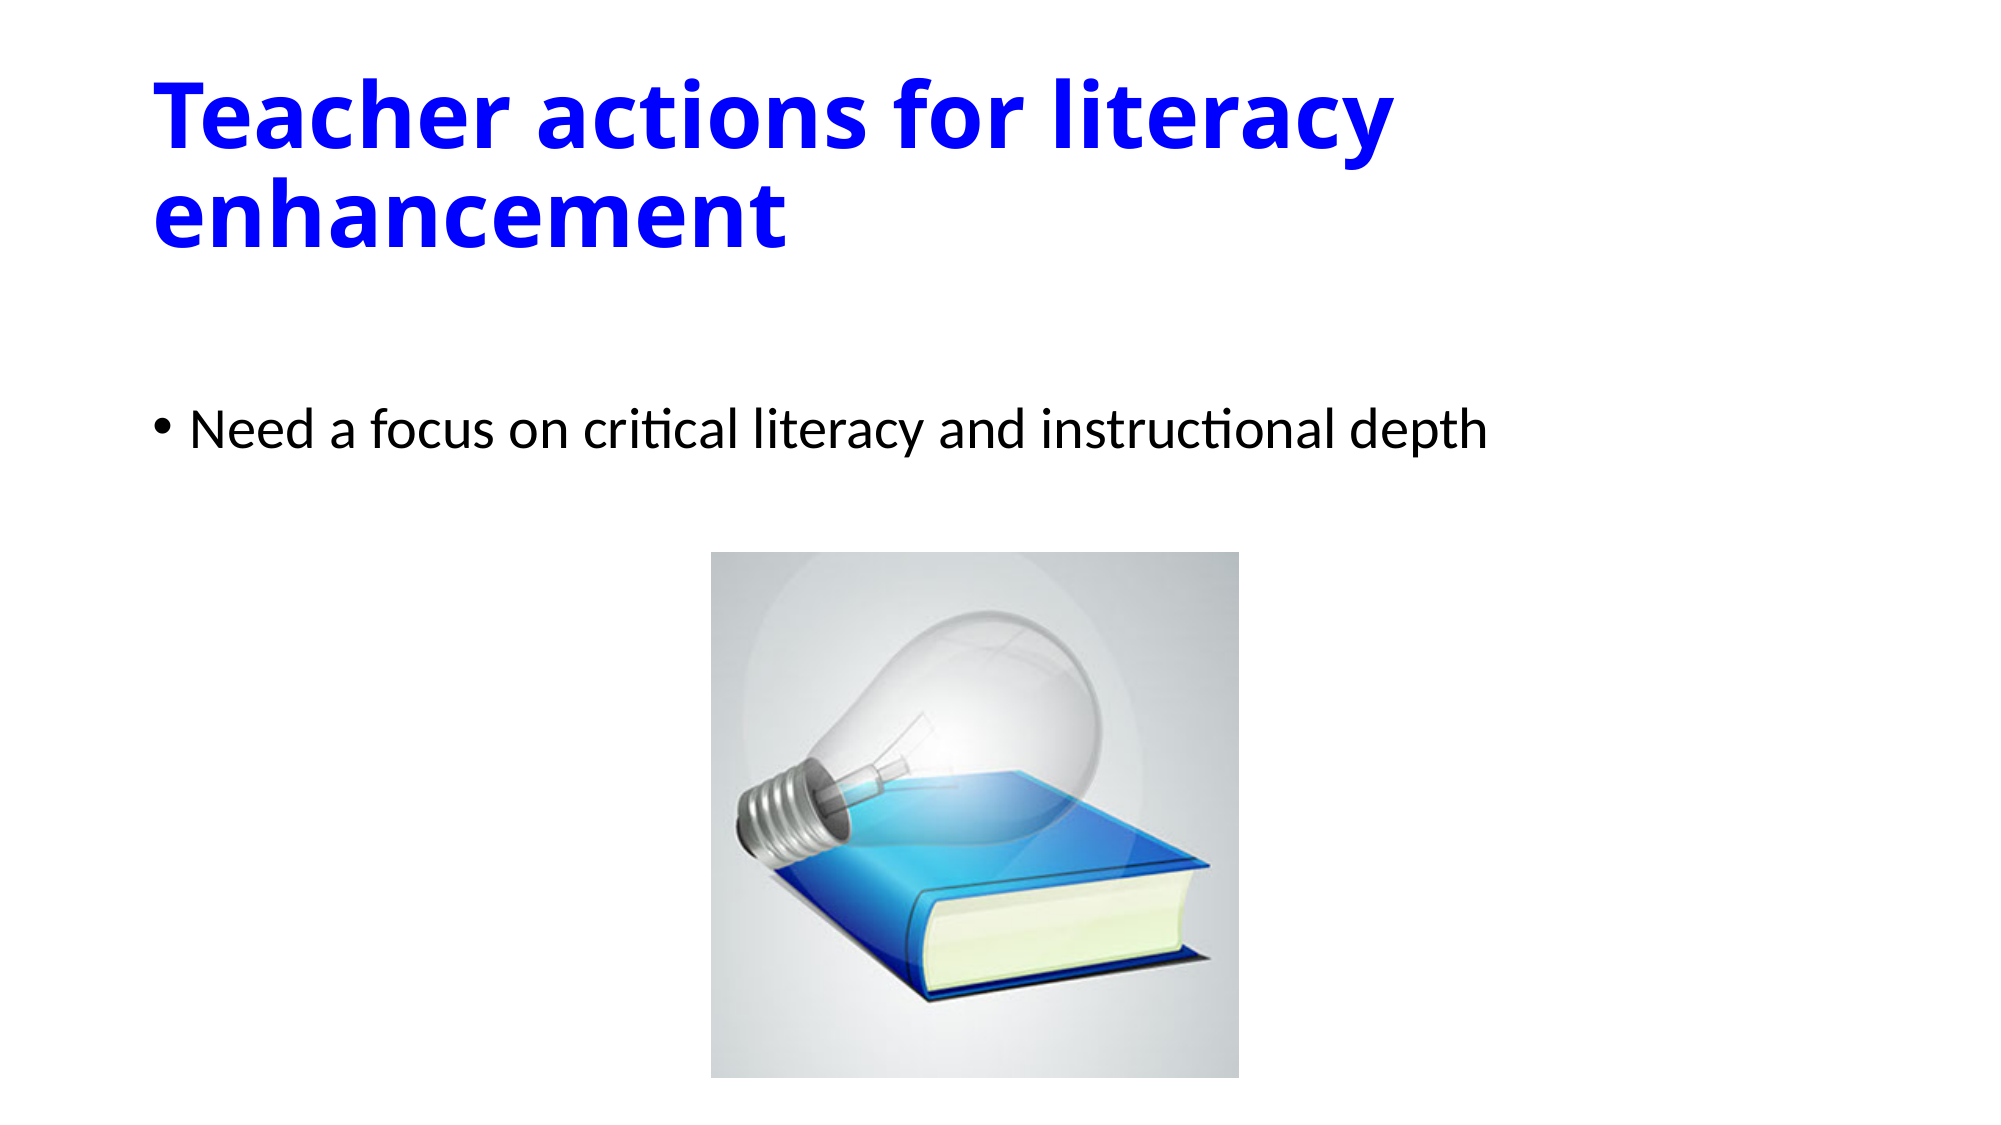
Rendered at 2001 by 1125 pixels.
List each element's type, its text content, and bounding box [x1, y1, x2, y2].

picture [711, 552, 1239, 1078]
list Need a focus on critical literacy and instructional depth [137, 299, 1863, 1014]
title Teacher actions for literacy enhancement [137, 59, 1863, 278]
